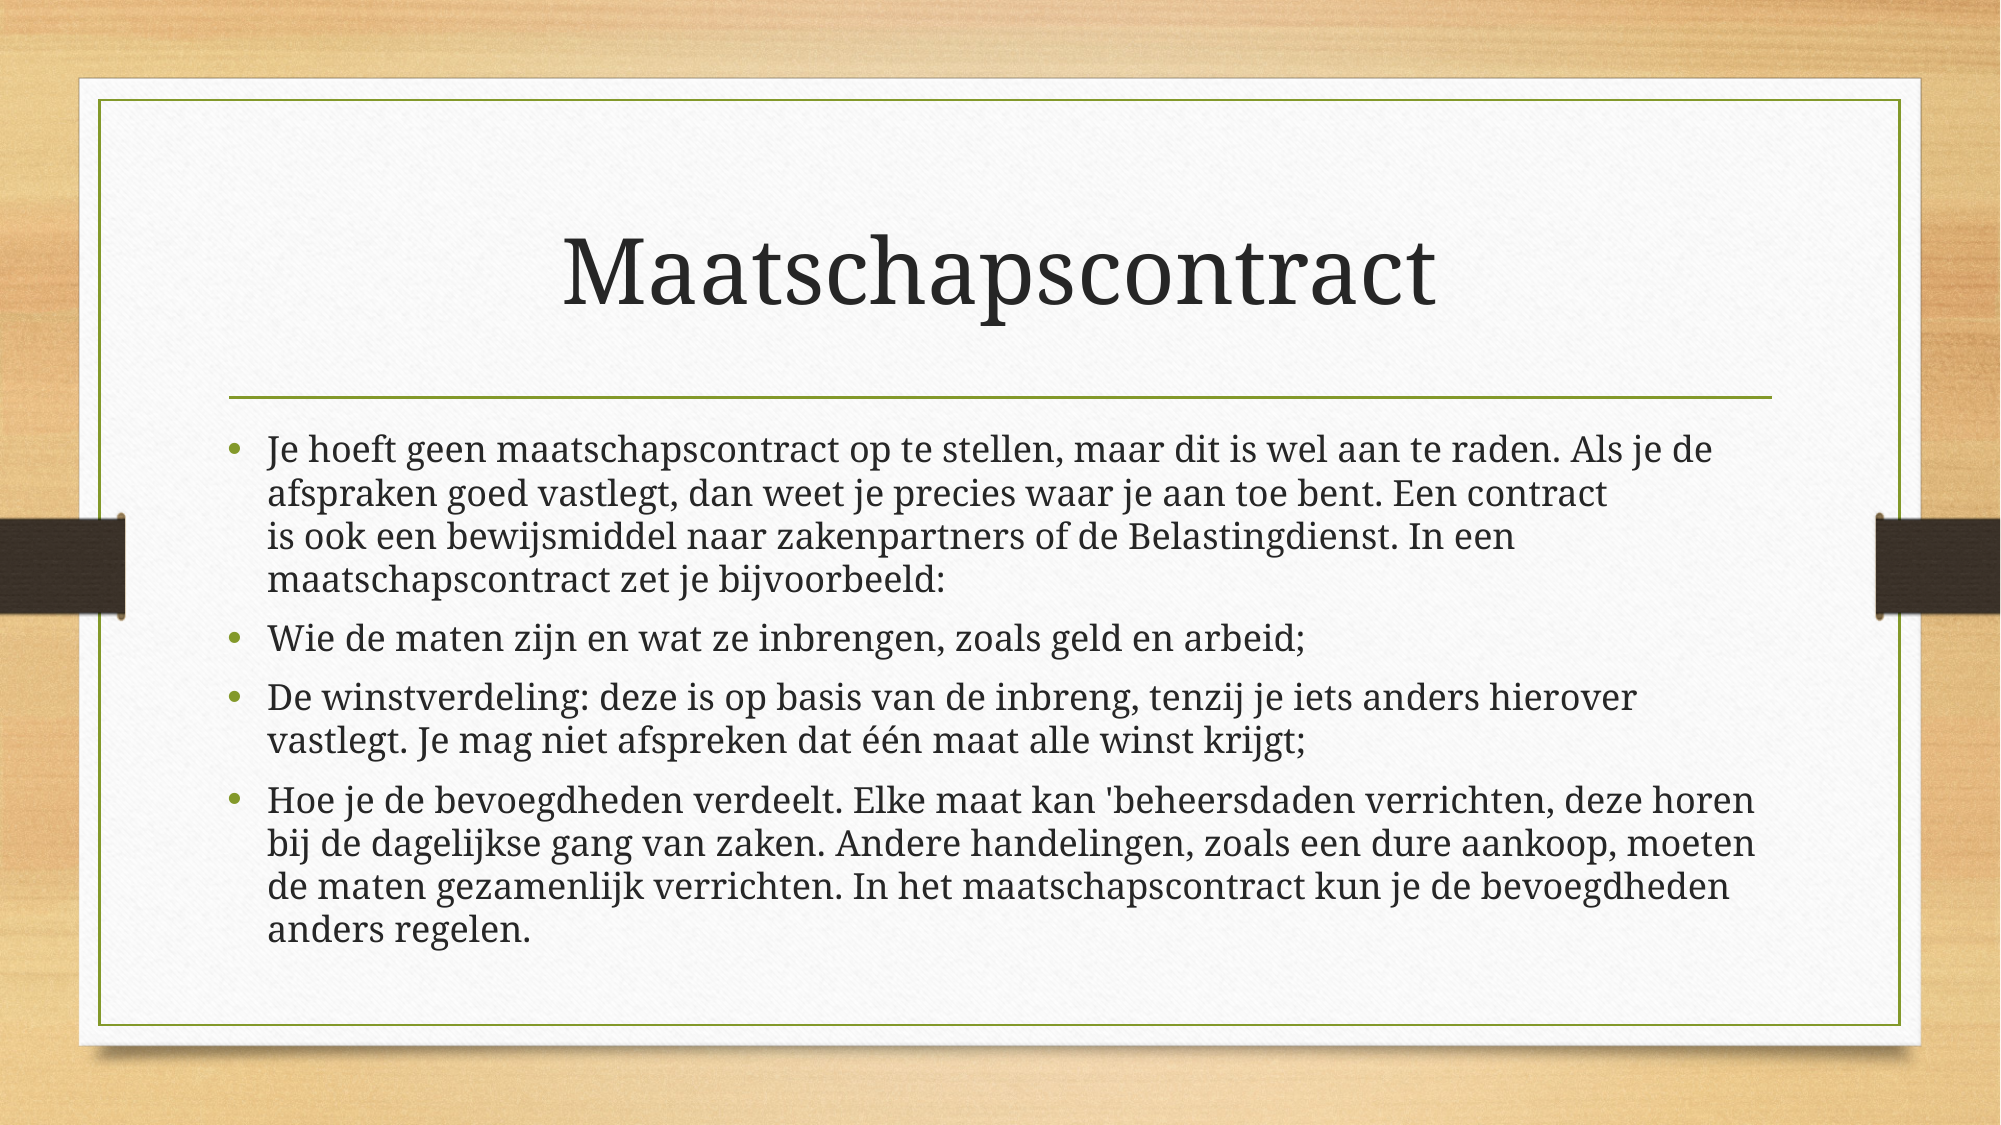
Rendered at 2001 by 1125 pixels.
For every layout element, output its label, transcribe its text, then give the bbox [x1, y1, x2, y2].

picture [0, 0, 2001, 1125]
list Je hoeft geen maatschapscontract op te stellen, maar dit is wel aan te raden. Als je de afspraken goed vastlegt, dan weet je precies waar je aan toe bent. Een contract is ook een bewijsmiddel naar zakenpartners of de Belastingdienst. In een maatschapscontract zet je bijvoorbeeld: Wie de maten zijn en wat ze inbrengen, zoals geld en arbeid; De winstverdeling: deze is op basis van de inbreng, tenzij je iets anders hierover vastlegt. Je mag niet afspreken dat één maat alle winst krijgt; Hoe je de bevoegdheden verdeelt. Elke maat kan 'beheersdaden verrichten, deze horen bij de dagelijkse gang van zaken. Andere handelingen, zoals een dure aankoop, moeten de maten gezamenlijk verrichten. In het maatschapscontract kun je de bevoegdheden anders regelen. [212, 419, 1788, 964]
title Maatschapscontract [212, 161, 1788, 375]
